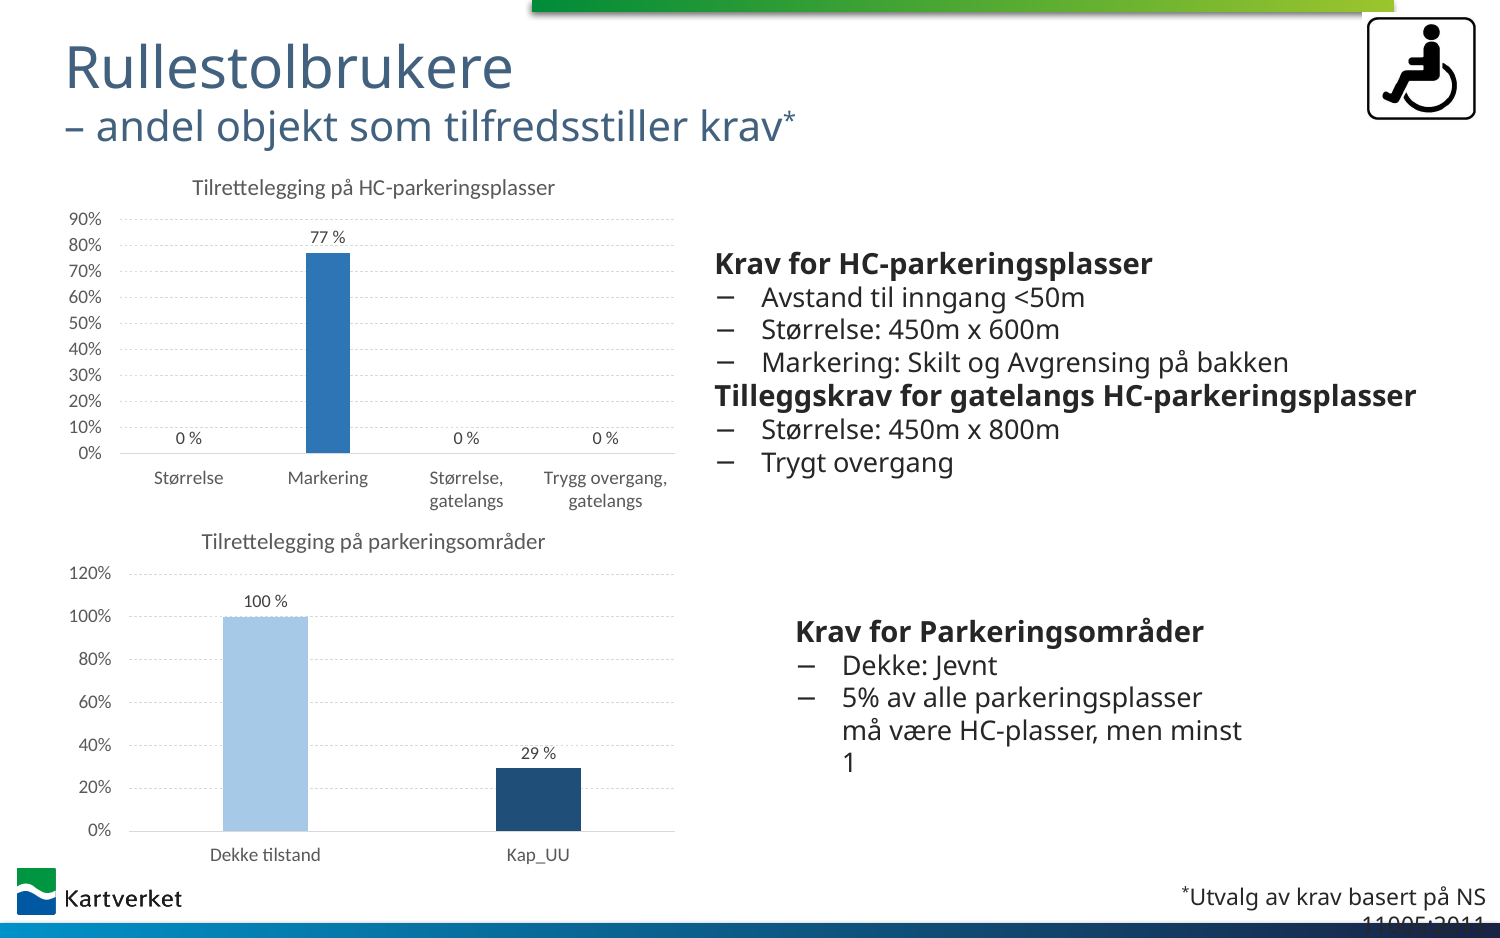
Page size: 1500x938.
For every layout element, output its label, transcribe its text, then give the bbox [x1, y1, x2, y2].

picture [62, 166, 686, 519]
picture [62, 520, 686, 874]
text_box Rullestolbrukere – andel objekt som tilfredsstiller krav* [49, 25, 1431, 158]
text_box Krav for HC-parkeringsplasser Avstand til inngang <50m Størrelse: 450m x 600m Markering: Skilt og Avgrensing på bakken Tilleggskrav for gatelangs HC-parkeringsplasser Størrelse: 450m x 800m Trygt overgang [699, 237, 1433, 485]
picture [1362, 12, 1481, 126]
text_box Krav for Parkeringsområder Dekke: Jevnt 5% av alle parkeringsplasser må være HC-plasser, men minst 1 [780, 605, 1261, 786]
text_box *Utvalg av krav basert på NS 11005:2011 [1068, 873, 1500, 938]
